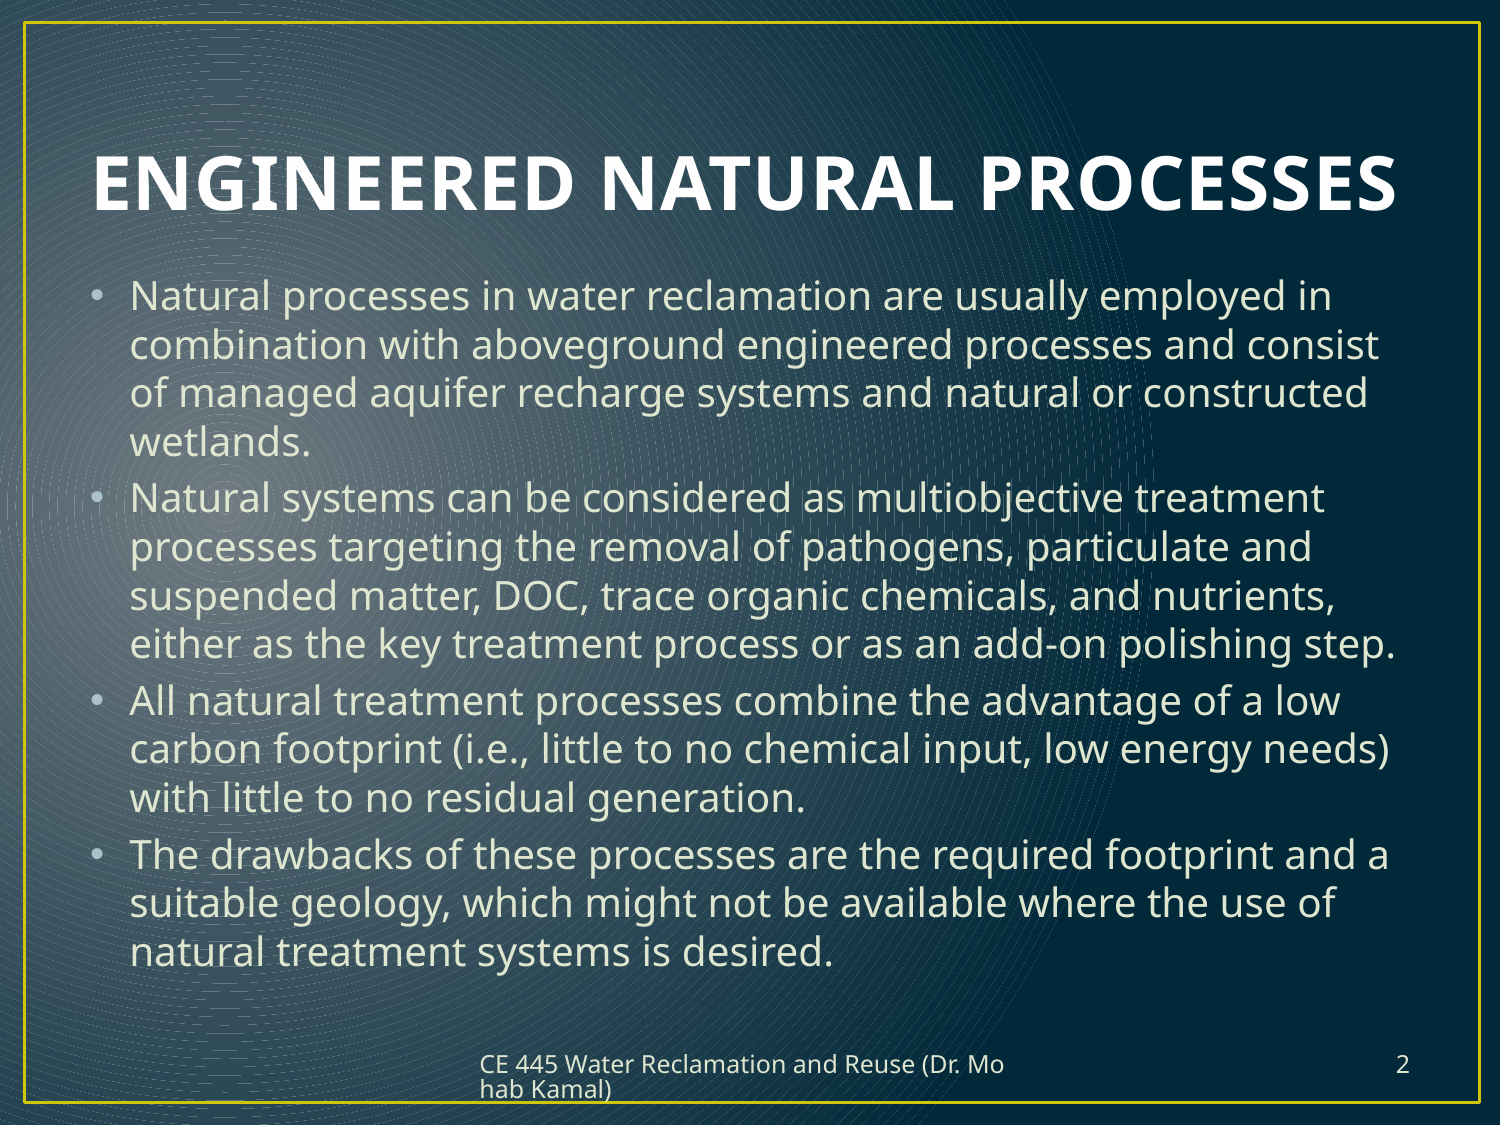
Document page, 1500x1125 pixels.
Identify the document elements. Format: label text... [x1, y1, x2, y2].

slide_number 2 [1074, 1035, 1425, 1096]
title ENGINEERED NATURAL PROCESSES [75, 45, 1425, 233]
footer CE 445 Water Reclamation and Reuse (Dr. Mohab Kamal) [464, 1035, 1036, 1096]
list Natural processes in water reclamation are usually employed in combination with aboveground engineered processes and consist of managed aquifer recharge systems and natural or constructed wetlands. Natural systems can be considered as multiobjective treatment processes targeting the removal of pathogens, particulate and suspended matter, DOC, trace organic chemicals, and nutrients, either as the key treatment process or as an add-on polishing step. All natural treatment processes combine the advantage of a low carbon footprint (i.e., little to no chemical input, low energy needs) with little to no residual generation. The drawbacks of these processes are the required footprint and a suitable geology, which might not be available where the use of natural treatment systems is desired. [75, 262, 1425, 1005]
